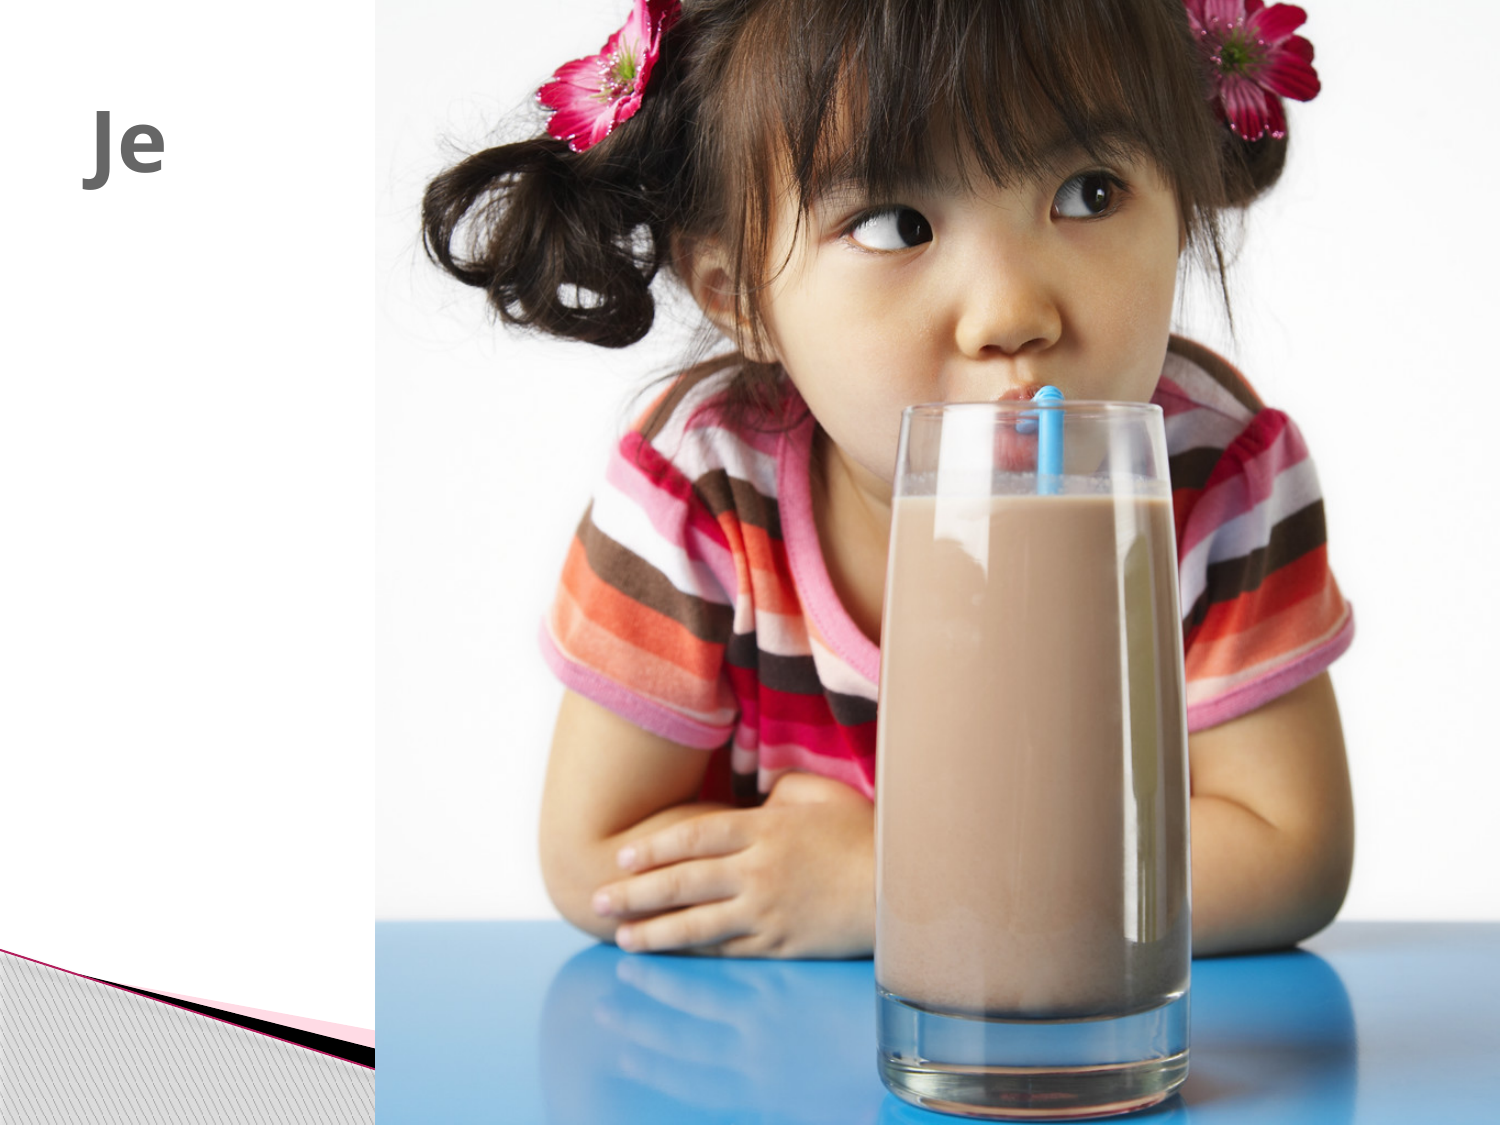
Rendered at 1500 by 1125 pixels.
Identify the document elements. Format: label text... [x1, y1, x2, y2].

picture [374, 0, 1500, 1125]
title Je [75, 45, 367, 233]
